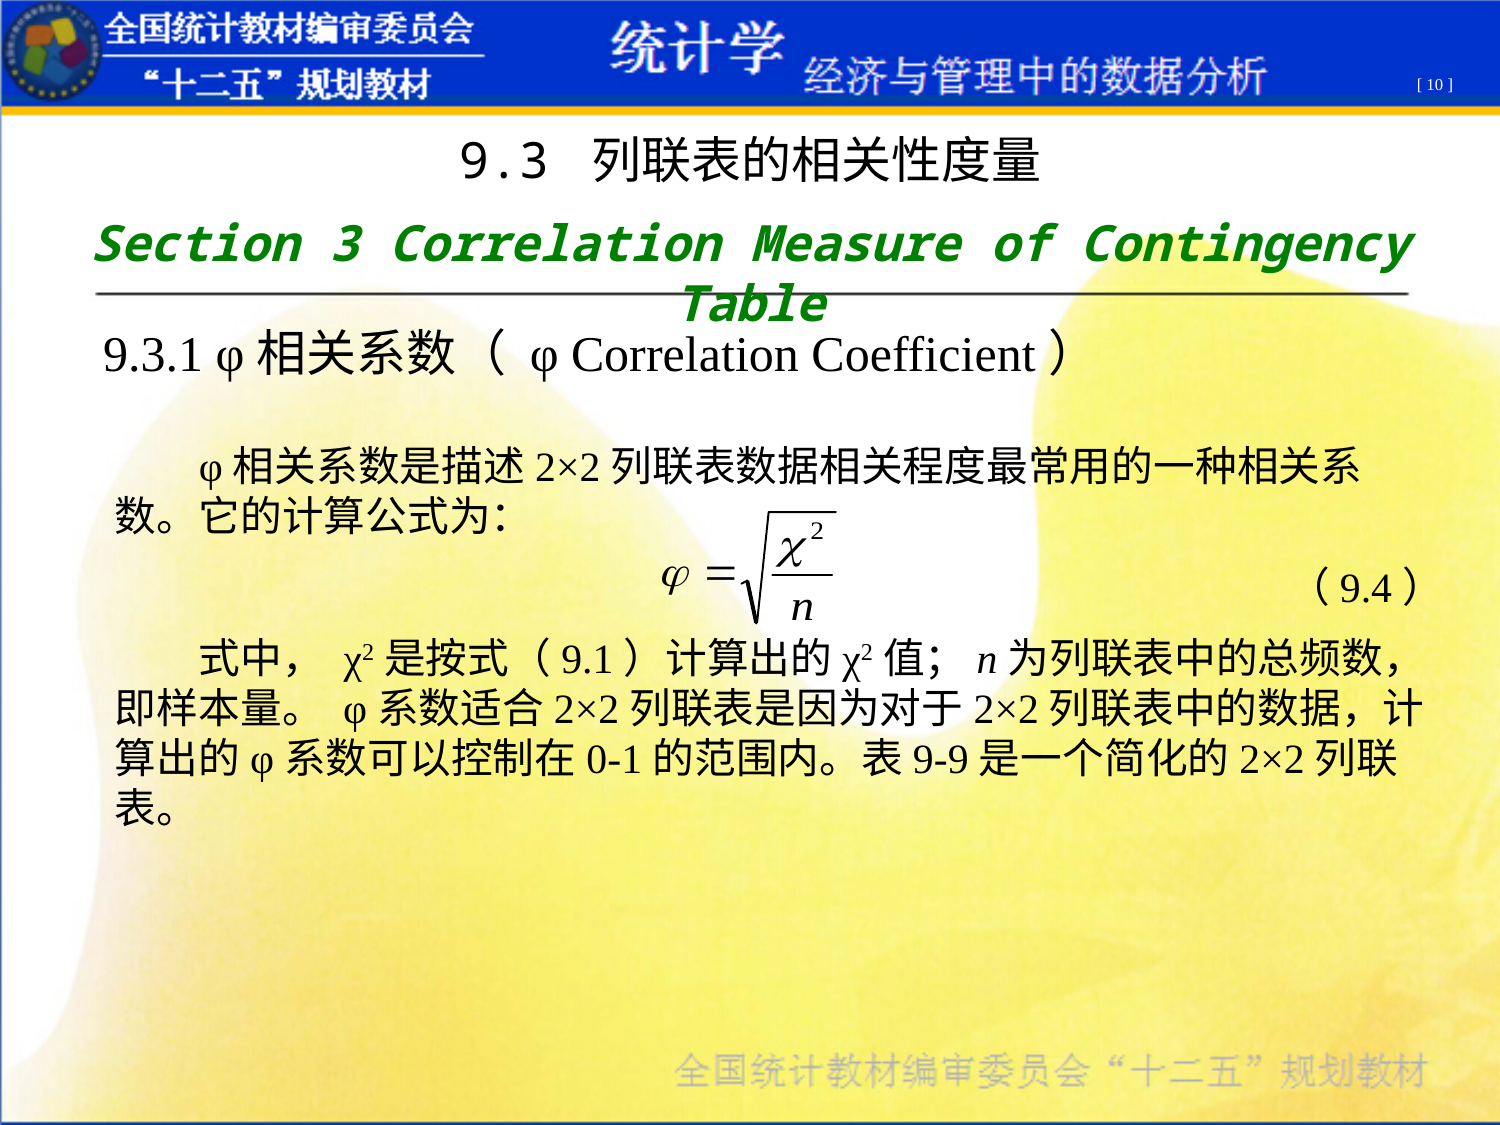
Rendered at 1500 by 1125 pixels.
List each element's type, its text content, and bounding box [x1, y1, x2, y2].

text_box 9.3 列联表的相关性度量 [64, 121, 1436, 196]
text_box [ 10 ] [1364, 66, 1468, 142]
text_box 9.3.1 φ相关系数（ φ Correlation Coefficient） [88, 314, 1412, 390]
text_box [655, 503, 845, 634]
text_box Section 3 Correlation Measure of Contingency Table [64, 203, 1436, 339]
picture [0, 1, 1500, 1125]
text_box φ相关系数是描述2×2列联表数据相关程度最常用的一种相关系数。它的计算公式为： （9.4） 式中， χ2是按式（9.1）计算出的χ2值；n为列联表中的总频数，即样本量。 φ系数适合2×2列联表是因为对于2×2列联表中的数据，计算出的φ系数可以控制在0-1的范围内。表9-9是一个简化的2×2列联表。 [100, 432, 1459, 910]
